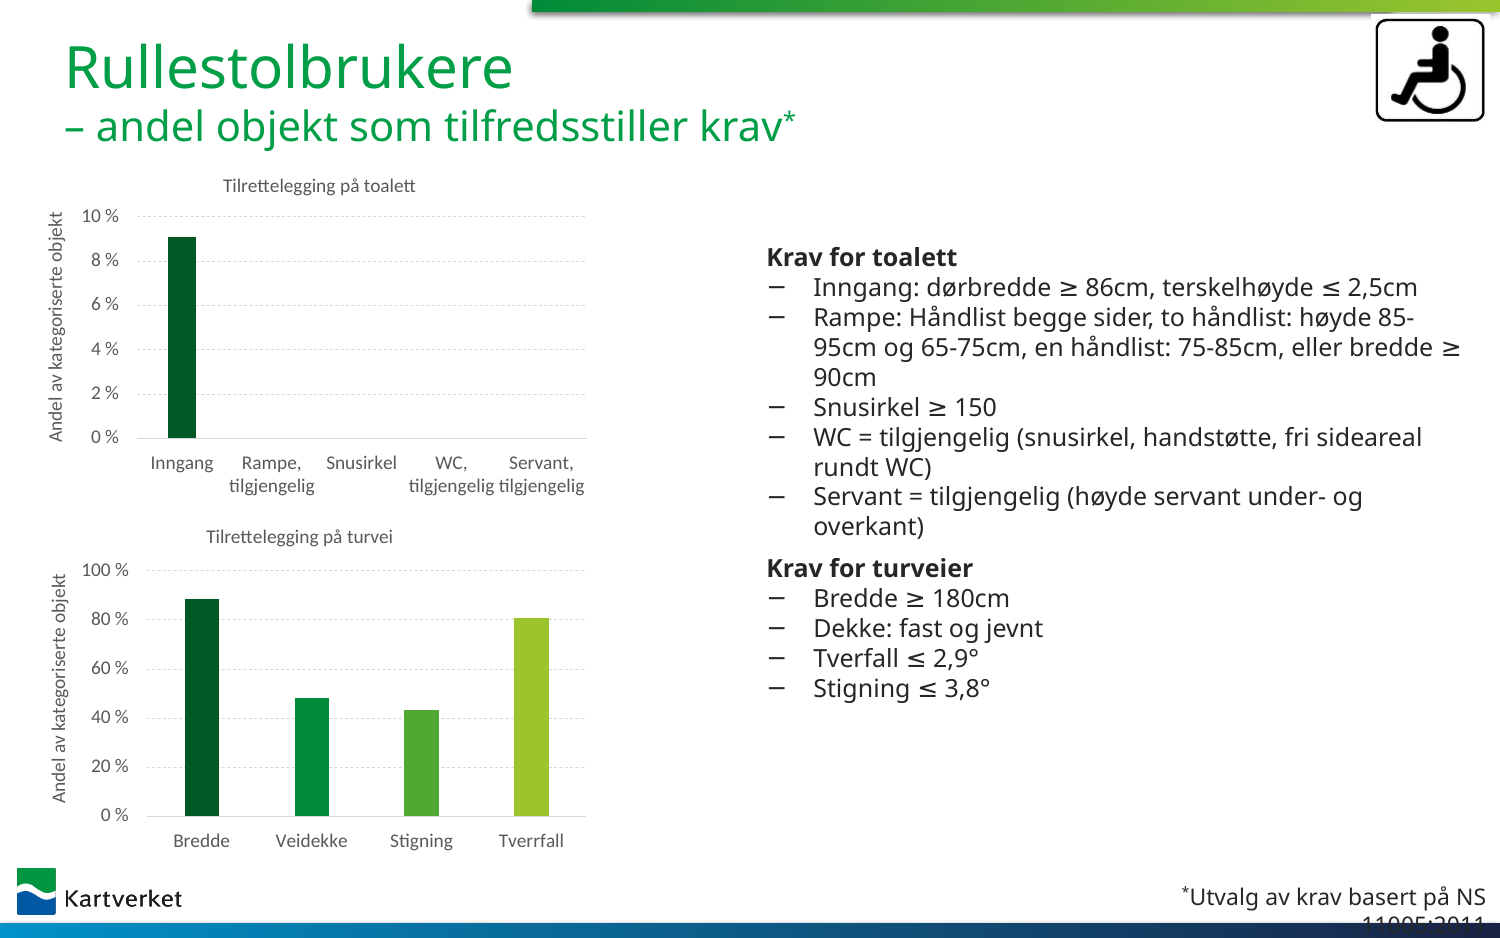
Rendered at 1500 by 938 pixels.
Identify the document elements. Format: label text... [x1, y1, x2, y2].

picture [41, 520, 598, 859]
text_box Rullestolbrukere – andel objekt som tilfredsstiller krav* [49, 14, 1431, 158]
text_box *Utvalg av krav basert på NS 11005:2011 [1068, 873, 1500, 938]
picture [1371, 13, 1491, 127]
picture [41, 166, 598, 505]
text_box Krav for turveier Bredde ≥ 180cm Dekke: fast og jevnt Tverfall ≤ 2,9° Stigning ≤ 3,8° [751, 545, 1483, 710]
text_box Krav for toalett Inngang: dørbredde ≥ 86cm, terskelhøyde ≤ 2,5cm Rampe: Håndlist begge sider, to håndlist: høyde 85-95cm og 65-75cm, en håndlist: 75-85cm, eller bredde ≥ 90cm Snusirkel ≥ 150 WC = tilgjengelig (snusirkel, handstøtte, fri sideareal rundt WC) Servant = tilgjengelig (høyde servant under- og overkant) [751, 234, 1483, 545]
